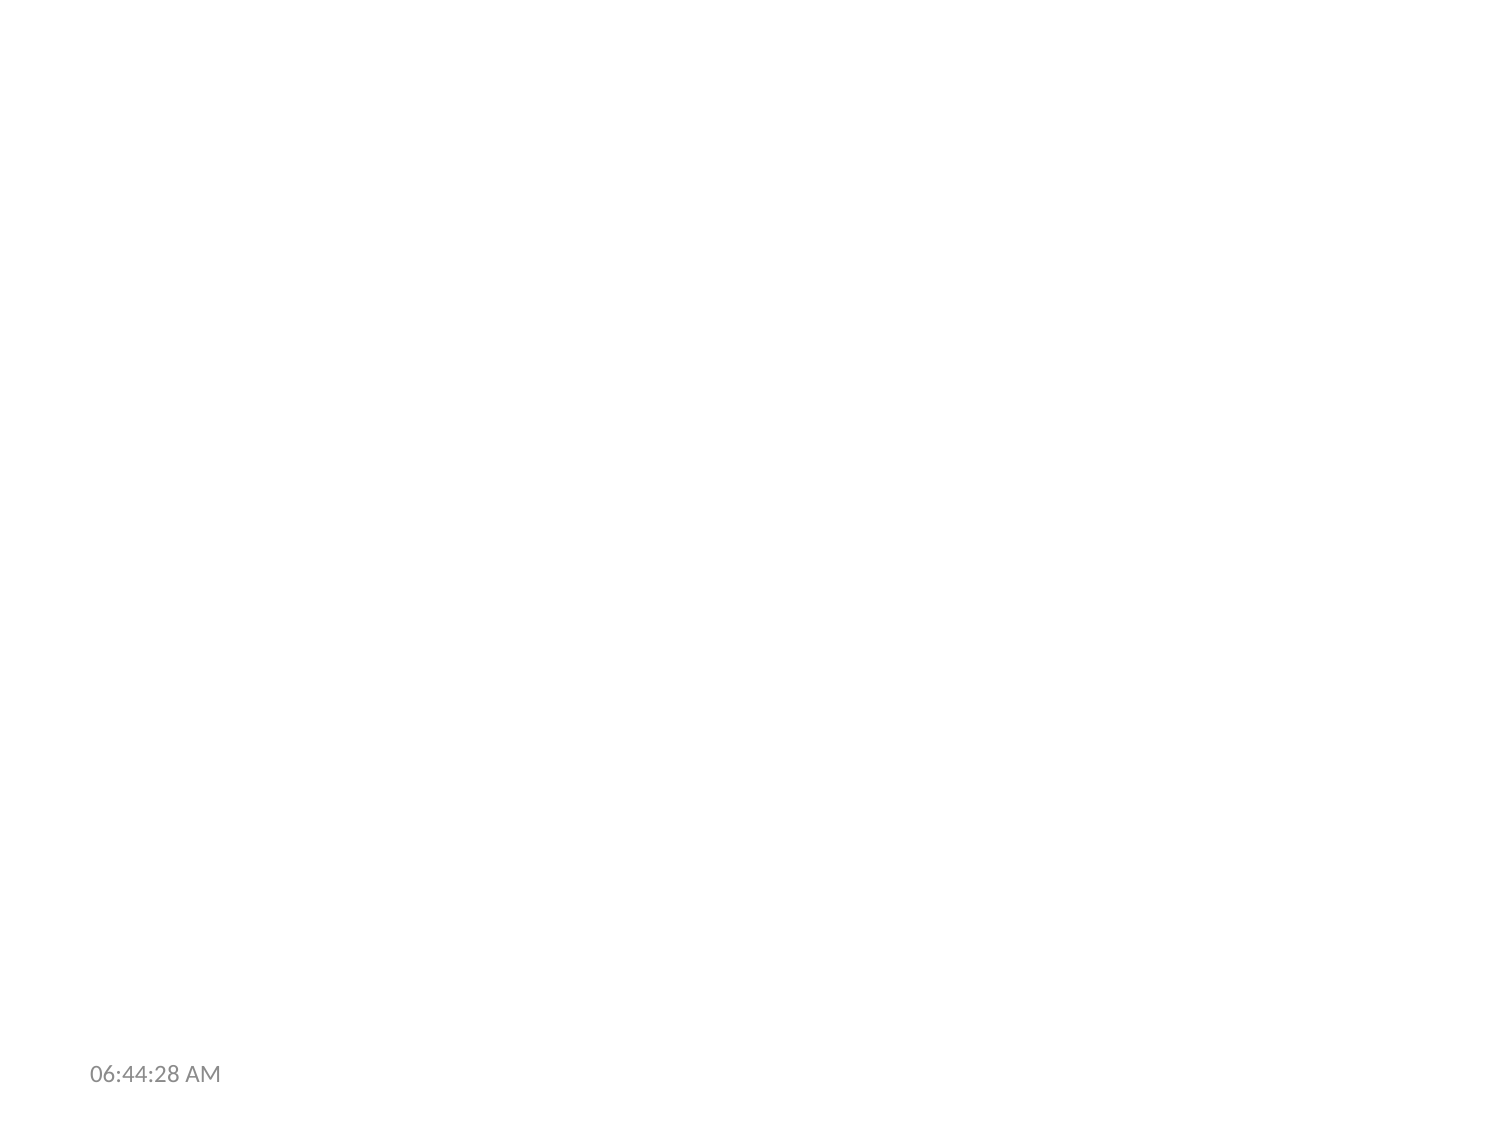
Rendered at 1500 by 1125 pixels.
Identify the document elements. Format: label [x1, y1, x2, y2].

slide_number [75, 1042, 425, 1103]
